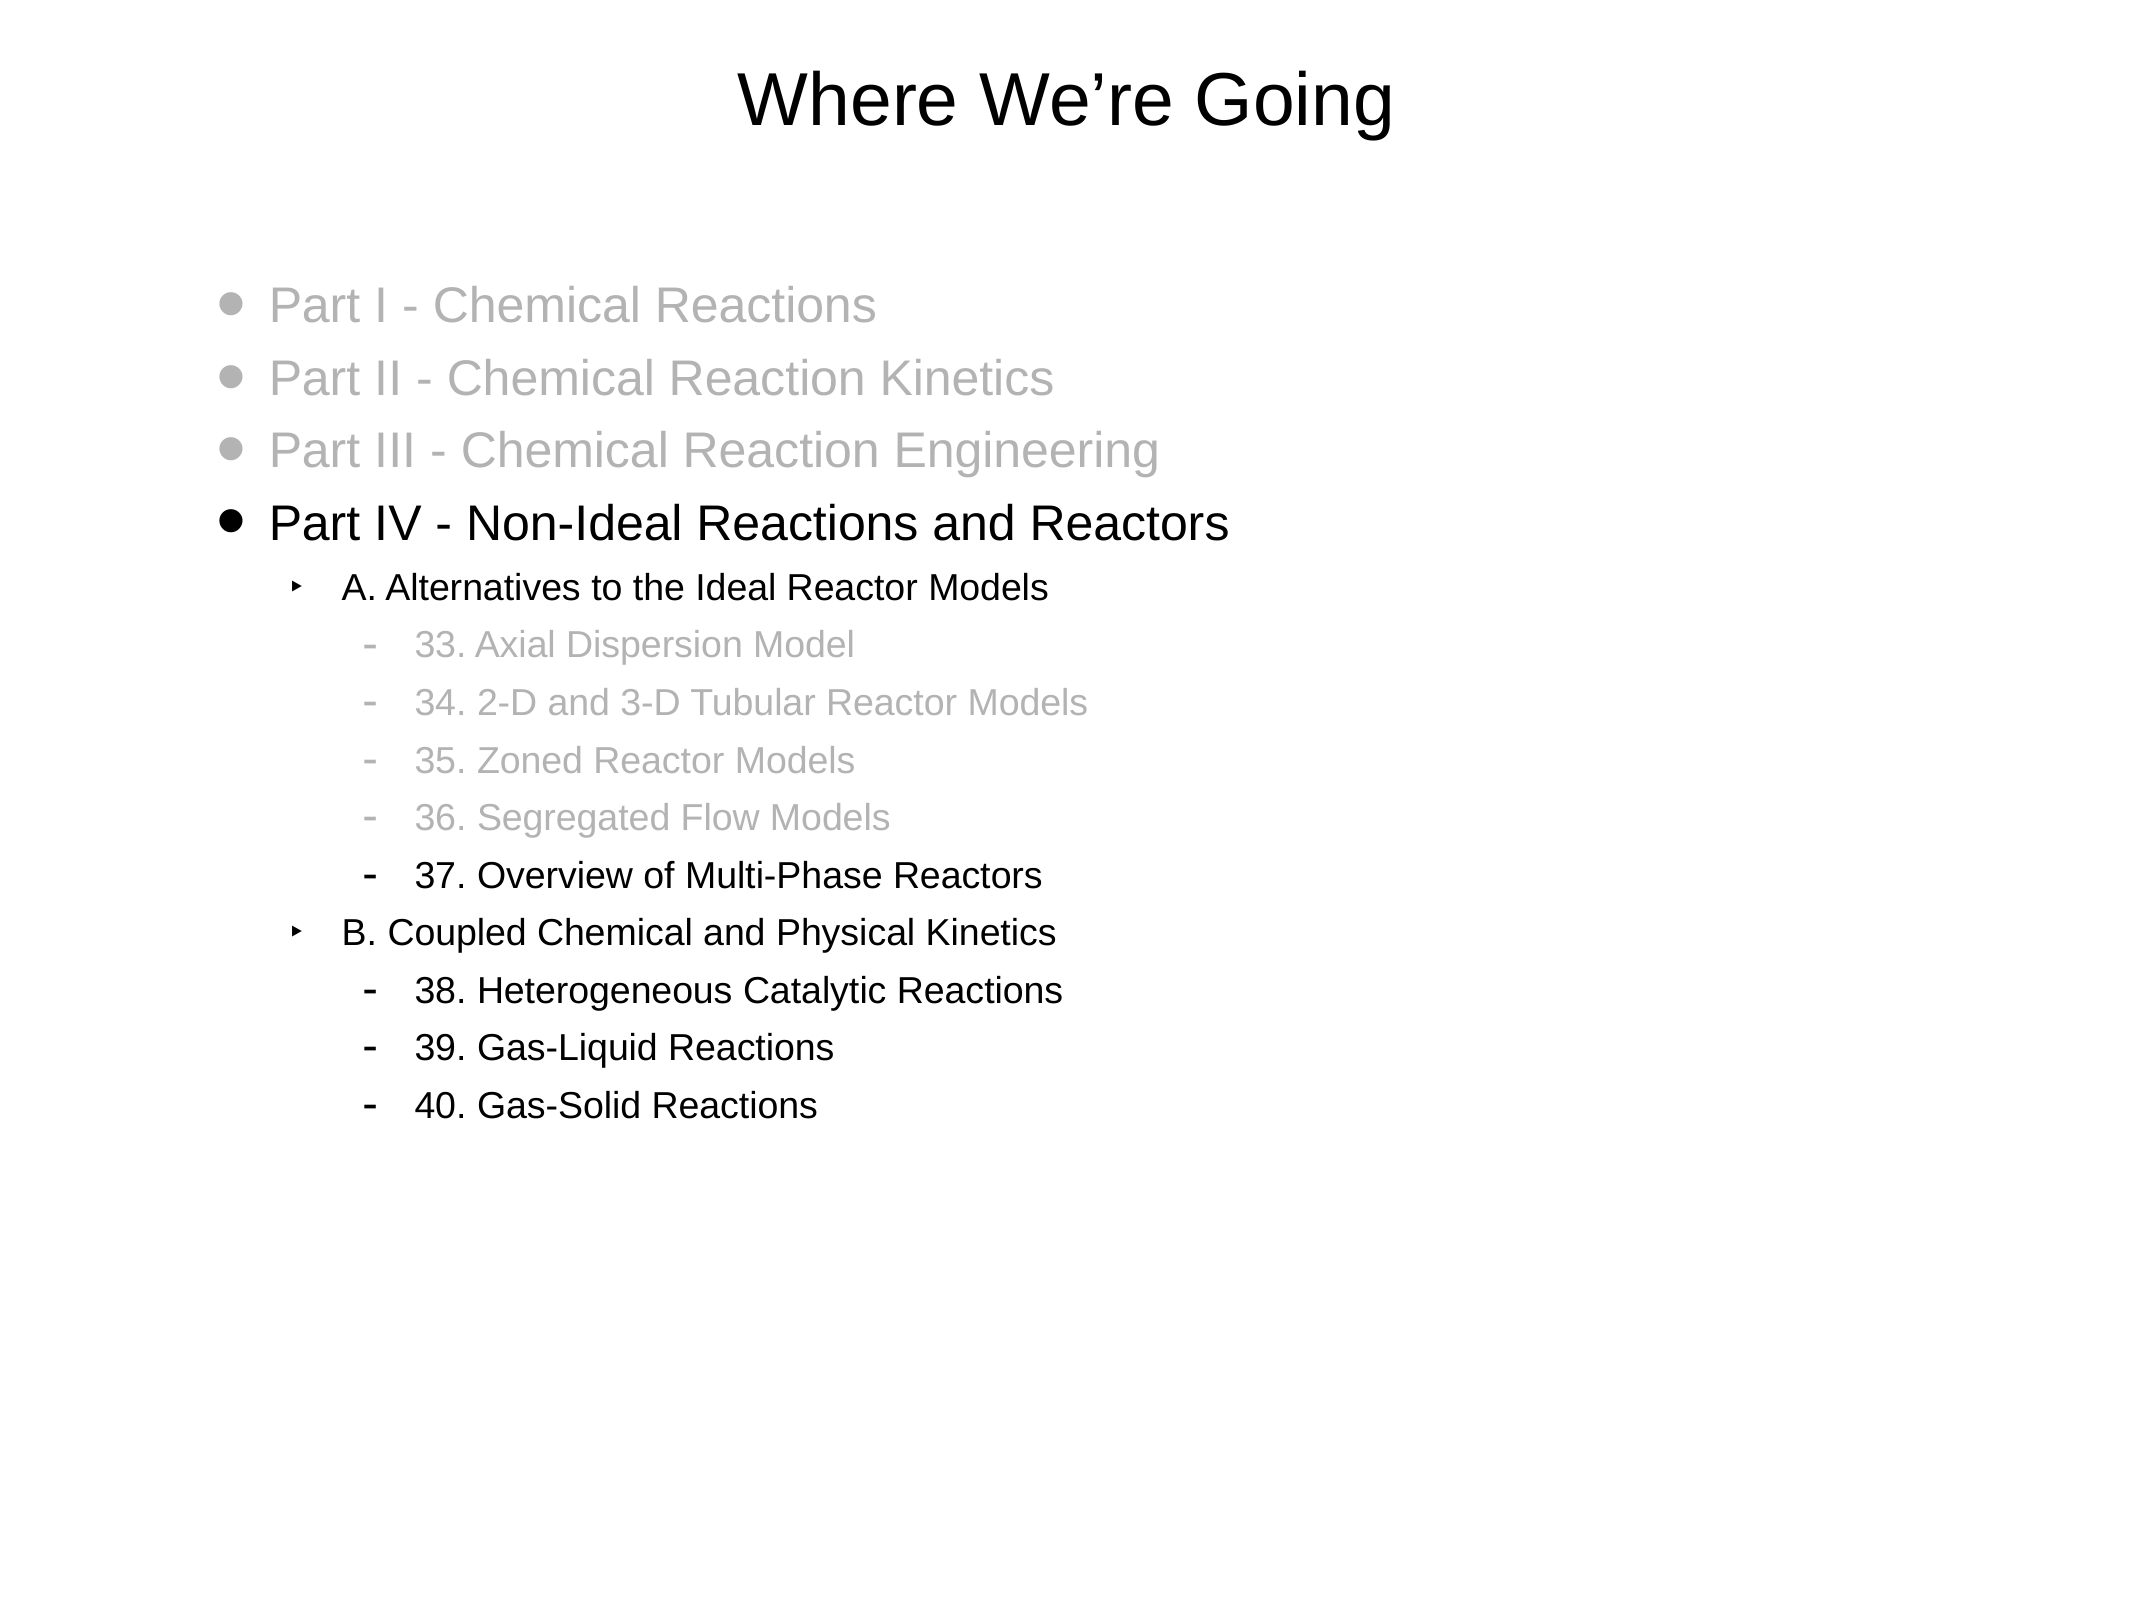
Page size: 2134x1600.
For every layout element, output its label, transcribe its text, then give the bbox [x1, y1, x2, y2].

list Part I - Chemical Reactions Part II - Chemical Reaction Kinetics Part III - Chemical Reaction Engineering Part IV - Non-Ideal Reactions and Reactors A. Alternatives to the Ideal Reactor Models 33. Axial Dispersion Model 34. 2-D and 3-D Tubular Reactor Models 35. Zoned Reactor Models 36. Segregated Flow Models 37. Overview of Multi-Phase Reactors B. Coupled Chemical and Physical Kinetics 38. Heterogeneous Catalytic Reactions 39. Gas-Liquid Reactions 40. Gas-Solid Reactions [208, 264, 1925, 1463]
title Where We’re Going [208, 41, 1925, 250]
